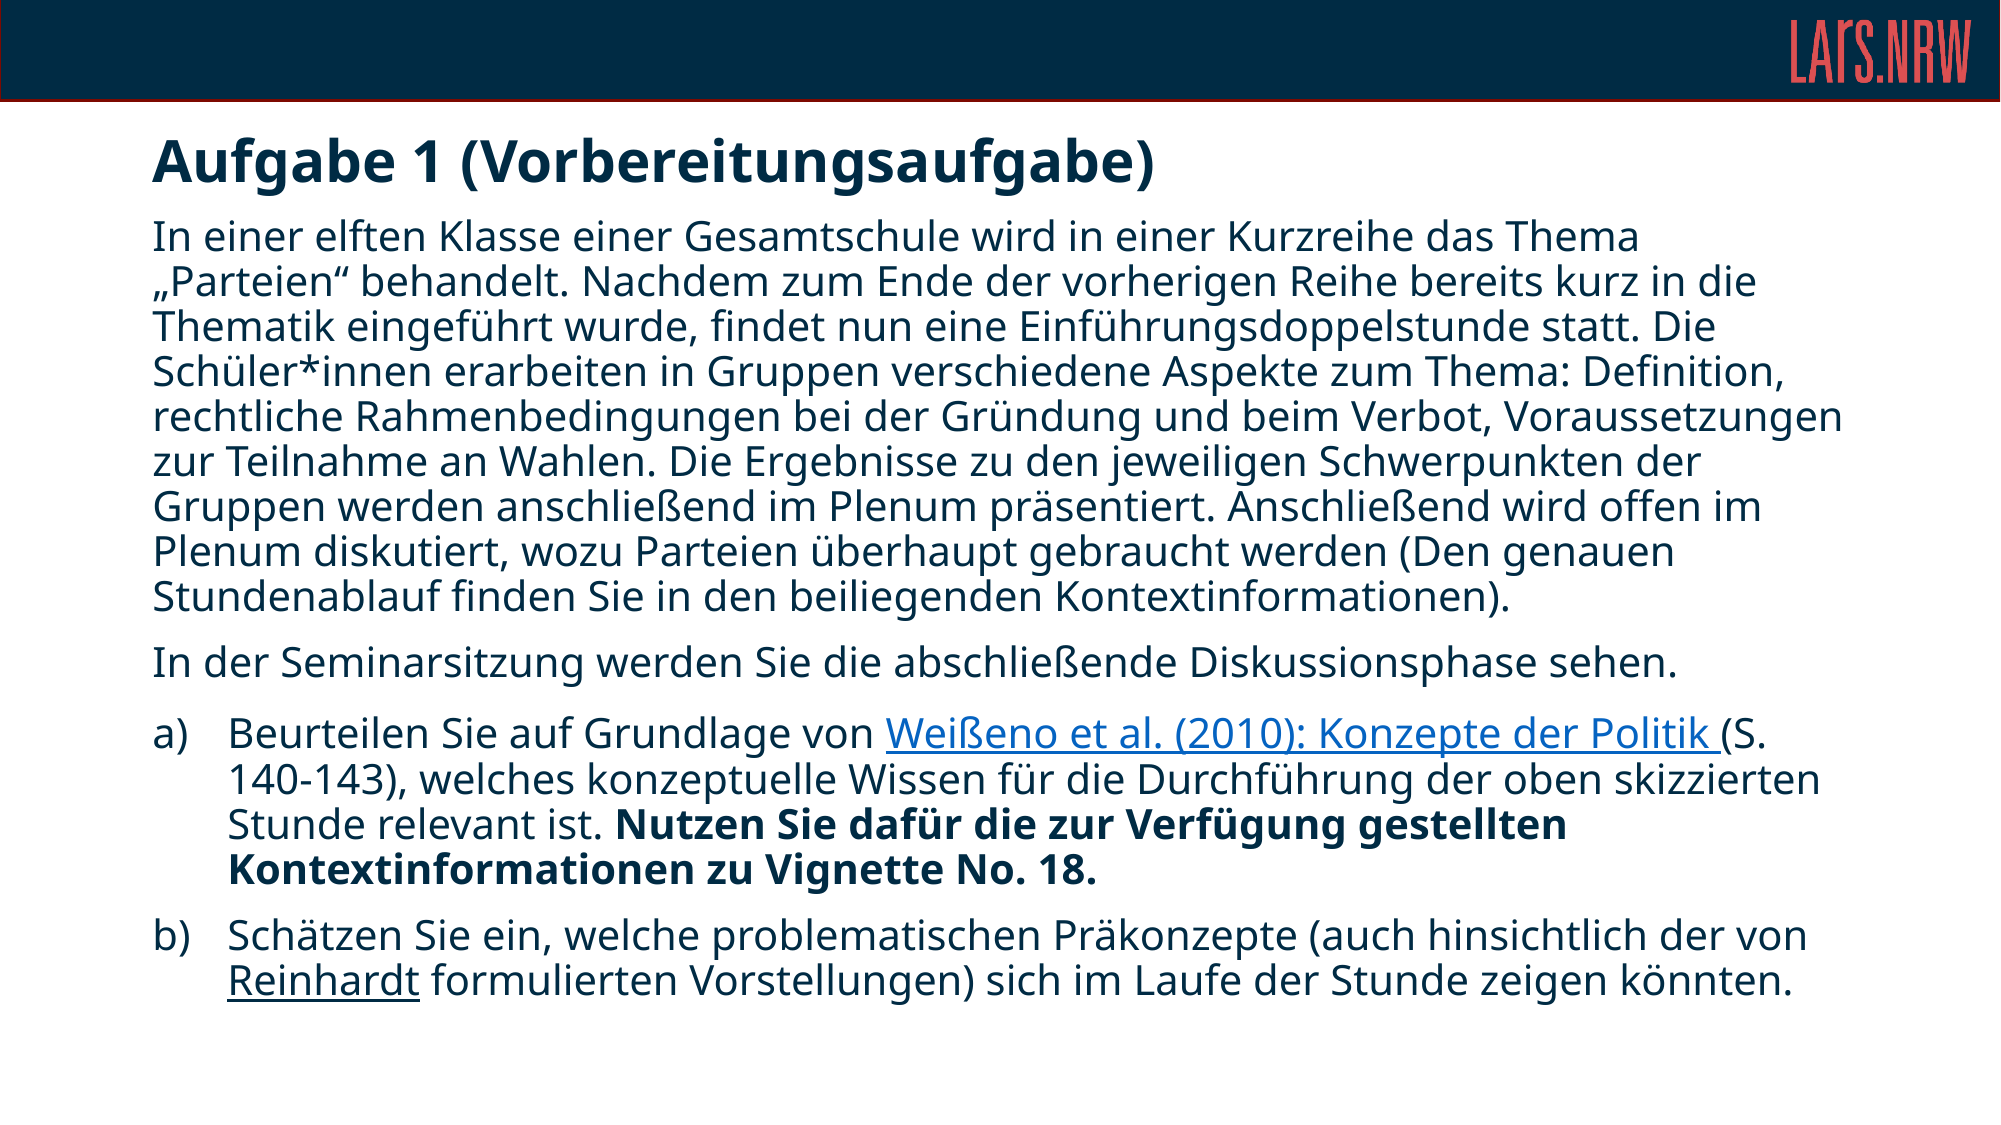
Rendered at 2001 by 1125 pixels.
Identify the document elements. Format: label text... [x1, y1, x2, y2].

list Aufgabe 1 (Vorbereitungsaufgabe) In einer elften Klasse einer Gesamtschule wird in einer Kurzreihe das Thema „Parteien“ behandelt. Nachdem zum Ende der vorherigen Reihe bereits kurz in die Thematik eingeführt wurde, findet nun eine Einführungsdoppelstunde statt. Die Schüler*innen erarbeiten in Gruppen verschiedene Aspekte zum Thema: Definition, rechtliche Rahmenbedingungen bei der Gründung und beim Verbot, Voraussetzungen zur Teilnahme an Wahlen. Die Ergebnisse zu den jeweiligen Schwerpunkten der Gruppen werden anschließend im Plenum präsentiert. Anschließend wird offen im Plenum diskutiert, wozu Parteien überhaupt gebraucht werden (Den genauen Stundenablauf finden Sie in den beiliegenden Kontextinformationen). In der Seminarsitzung werden Sie die abschließende Diskussionsphase sehen. Beurteilen Sie auf Grundlage von Weißeno et al. (2010): Konzepte der Politik (S. 140-143), welches konzeptuelle Wissen für die Durchführung der oben skizzierten Stunde relevant ist. Nutzen Sie dafür die zur Verfügung gestellten Kontextinformationen zu Vignette No. 18. Schätzen Sie ein, welche problematischen Präkonzepte (auch hinsichtlich der von Reinhardt formulierten Vorstellungen) sich im Laufe der Stunde zeigen könnten. [137, 124, 1863, 1100]
picture [1773, 6, 1977, 99]
